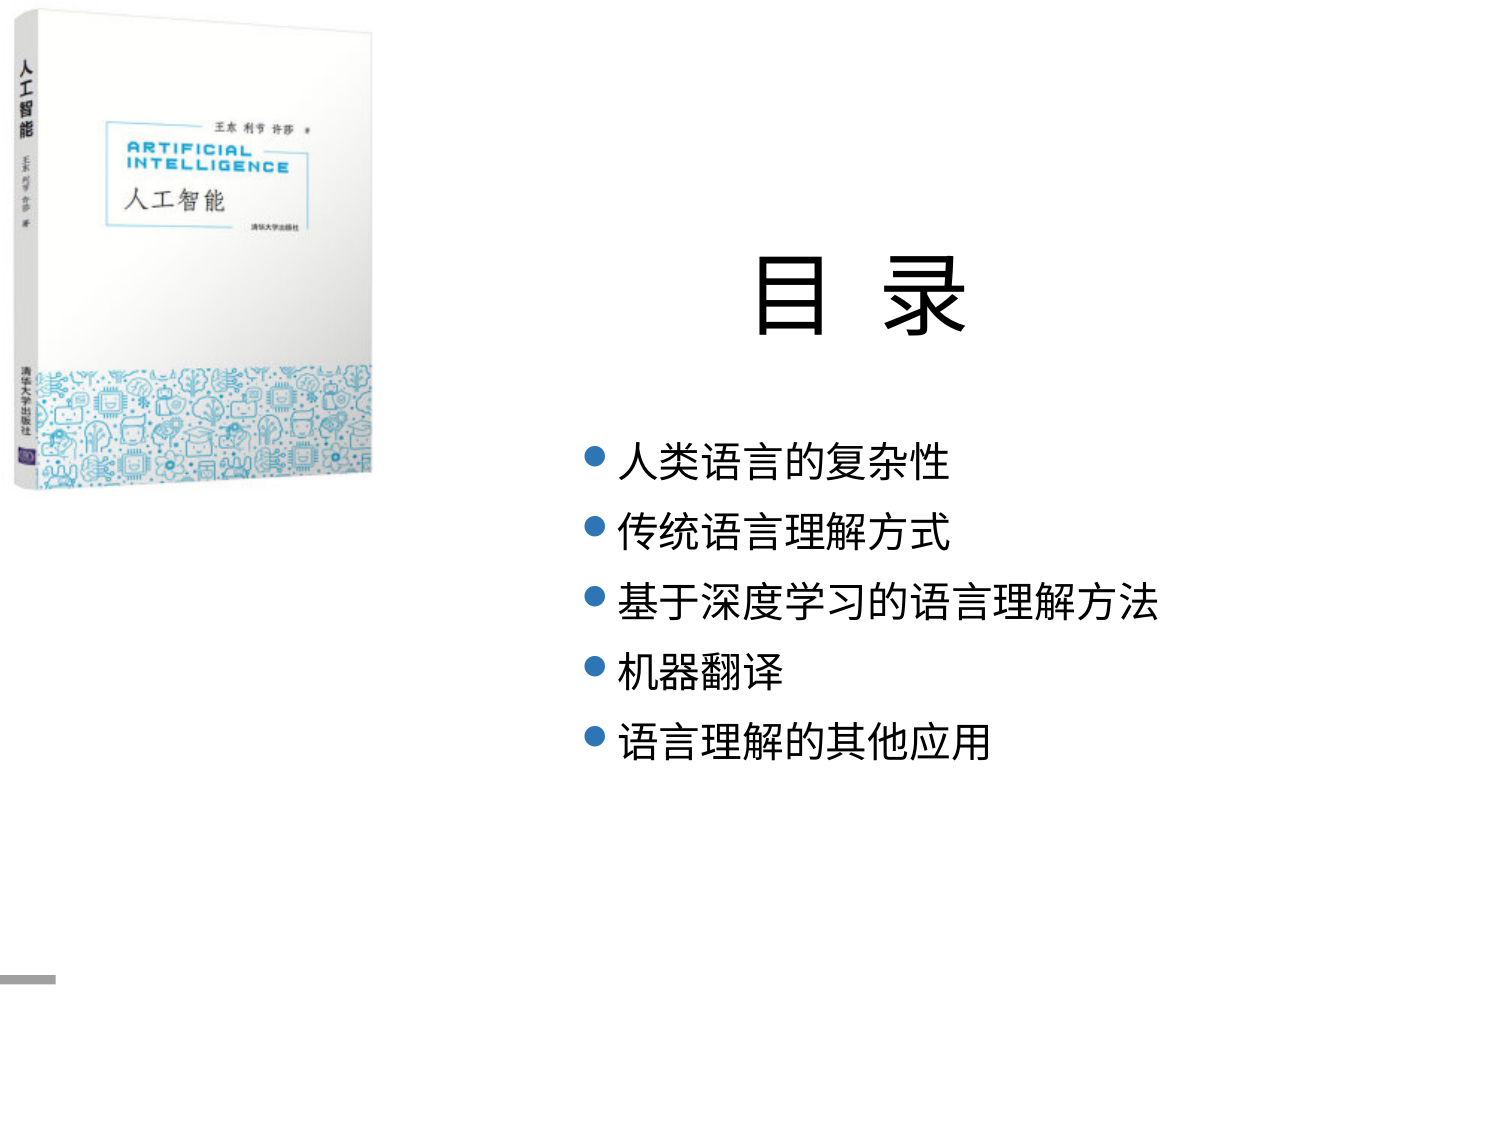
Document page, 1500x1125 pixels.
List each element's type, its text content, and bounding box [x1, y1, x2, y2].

text_box [0, 974, 57, 985]
text_box 人类语言的复杂性 传统语言理解方式 基于深度学习的语言理解方法 机器翻译 语言理解的其他应用 [570, 435, 1199, 934]
picture [0, 0, 441, 510]
title 目 录 [730, 200, 1500, 399]
